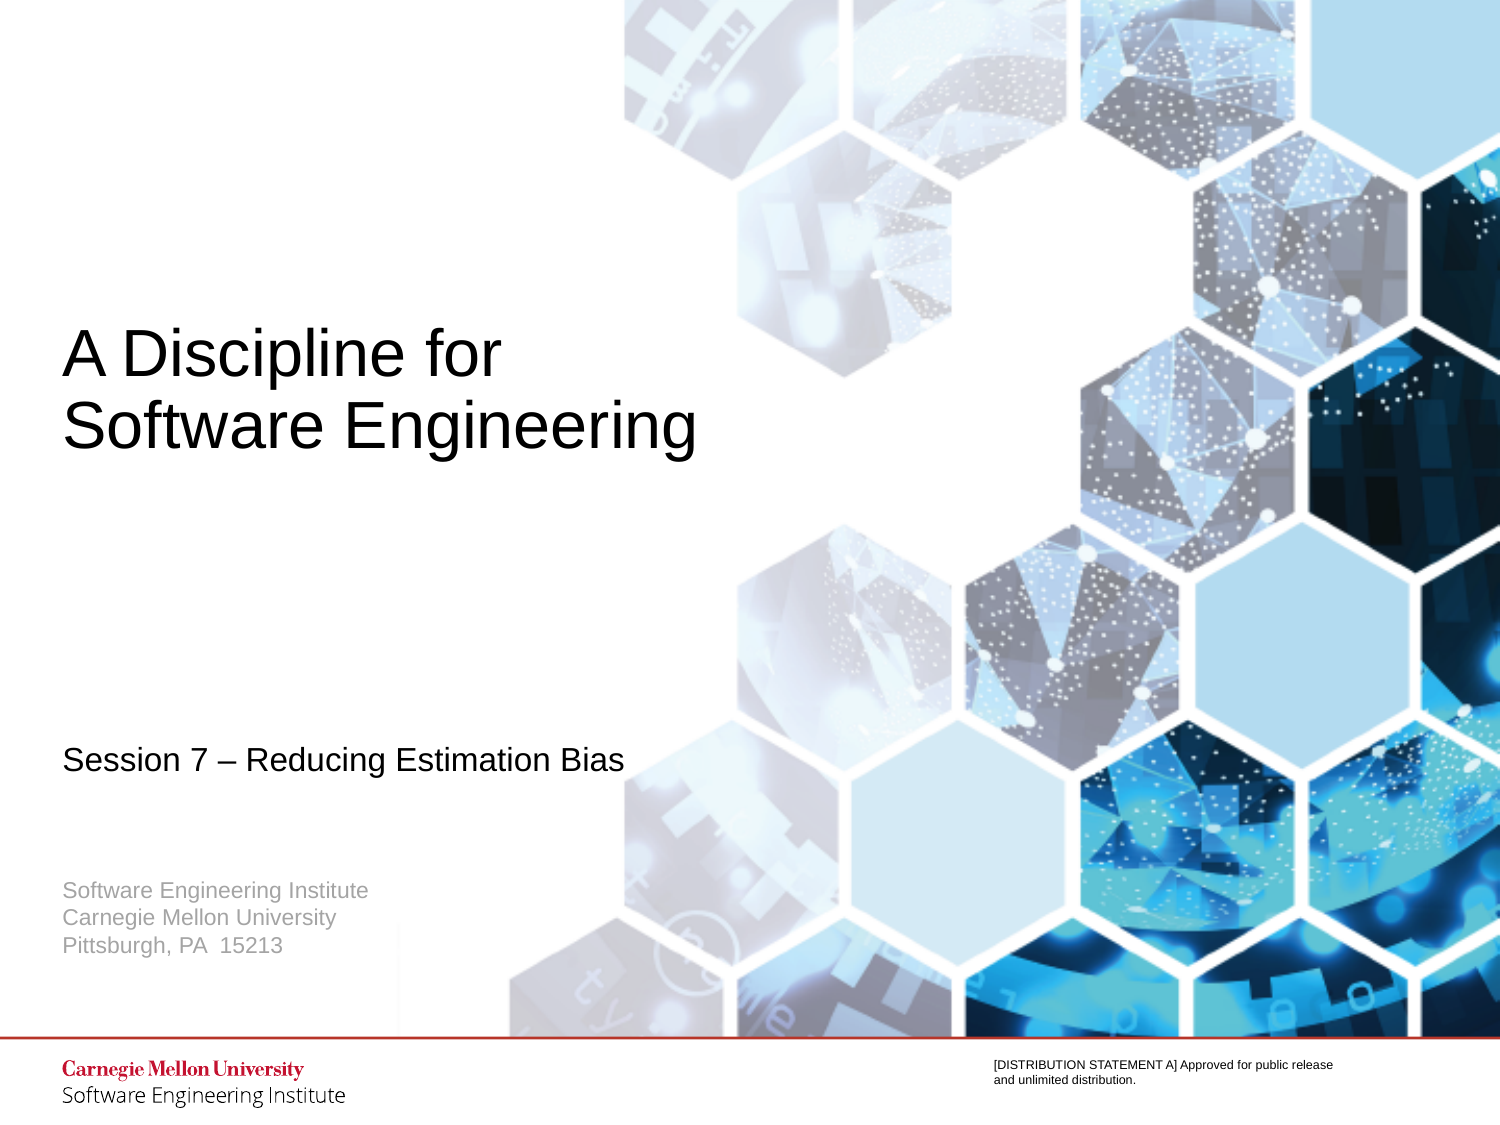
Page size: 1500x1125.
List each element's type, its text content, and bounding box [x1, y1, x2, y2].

picture [0, 0, 1500, 1036]
title A Discipline for Software Engineering [62, 318, 967, 721]
subtitle Session 7 – Reducing Estimation Bias [62, 737, 849, 857]
